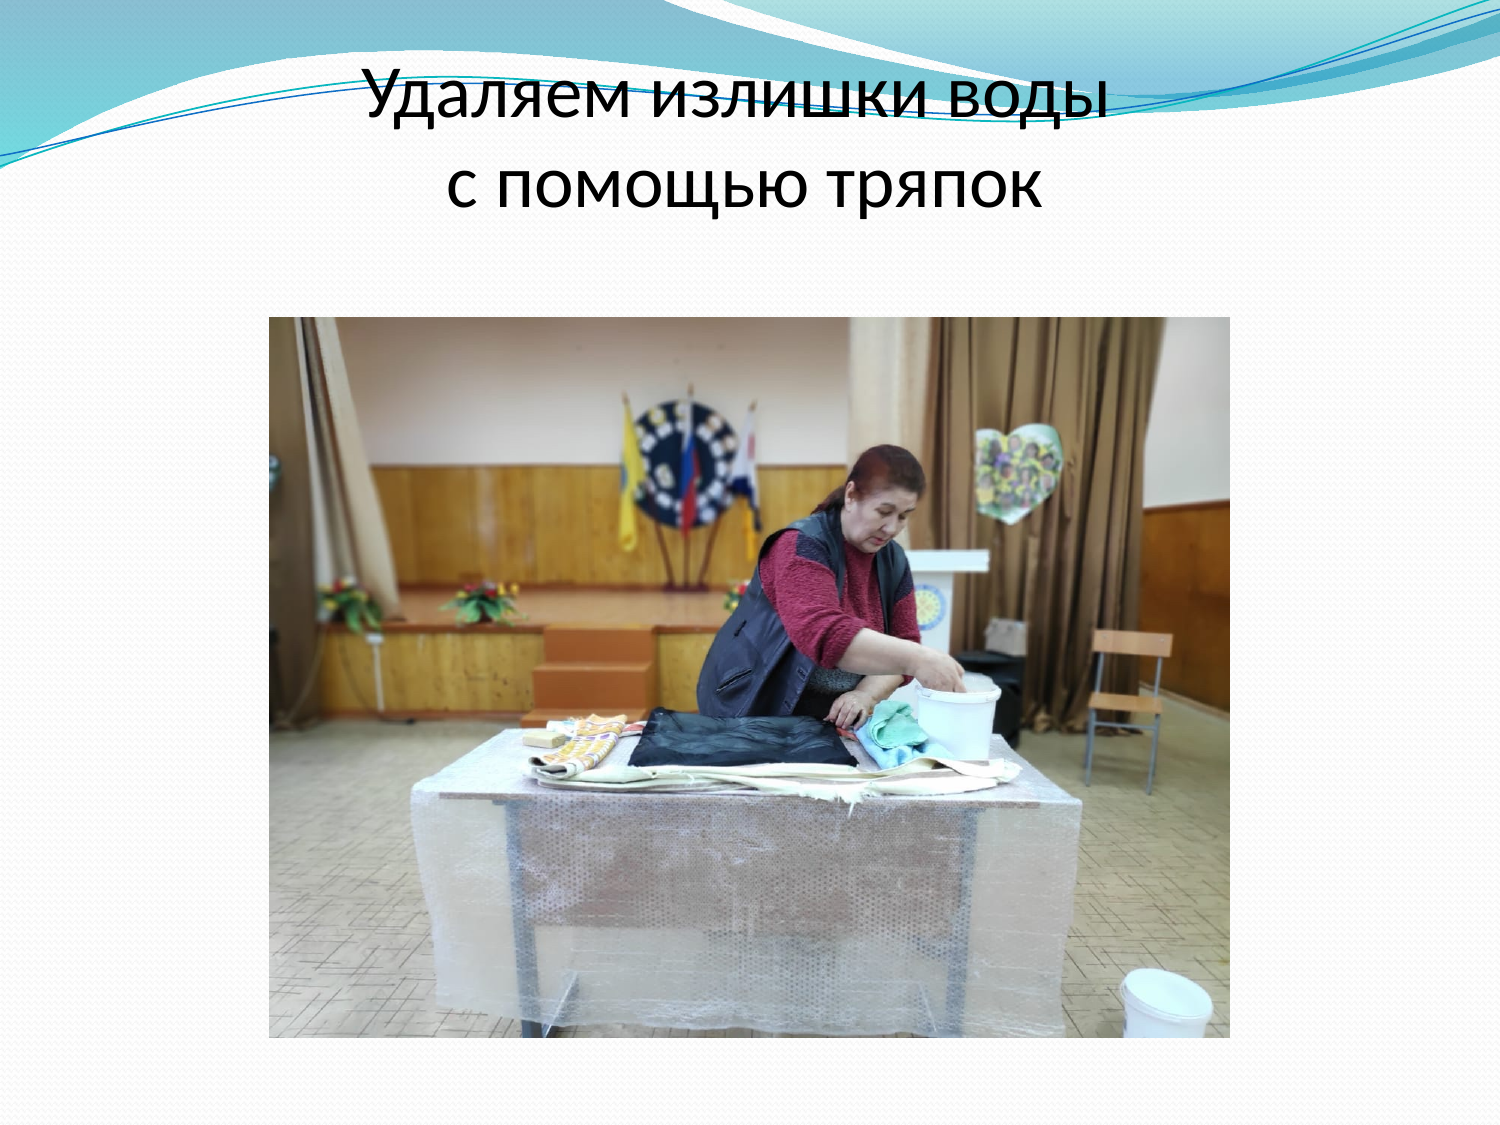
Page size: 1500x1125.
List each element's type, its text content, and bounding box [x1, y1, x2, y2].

title Удаляем излишки воды с помощью тряпок [70, 35, 1421, 223]
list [269, 317, 1231, 1038]
